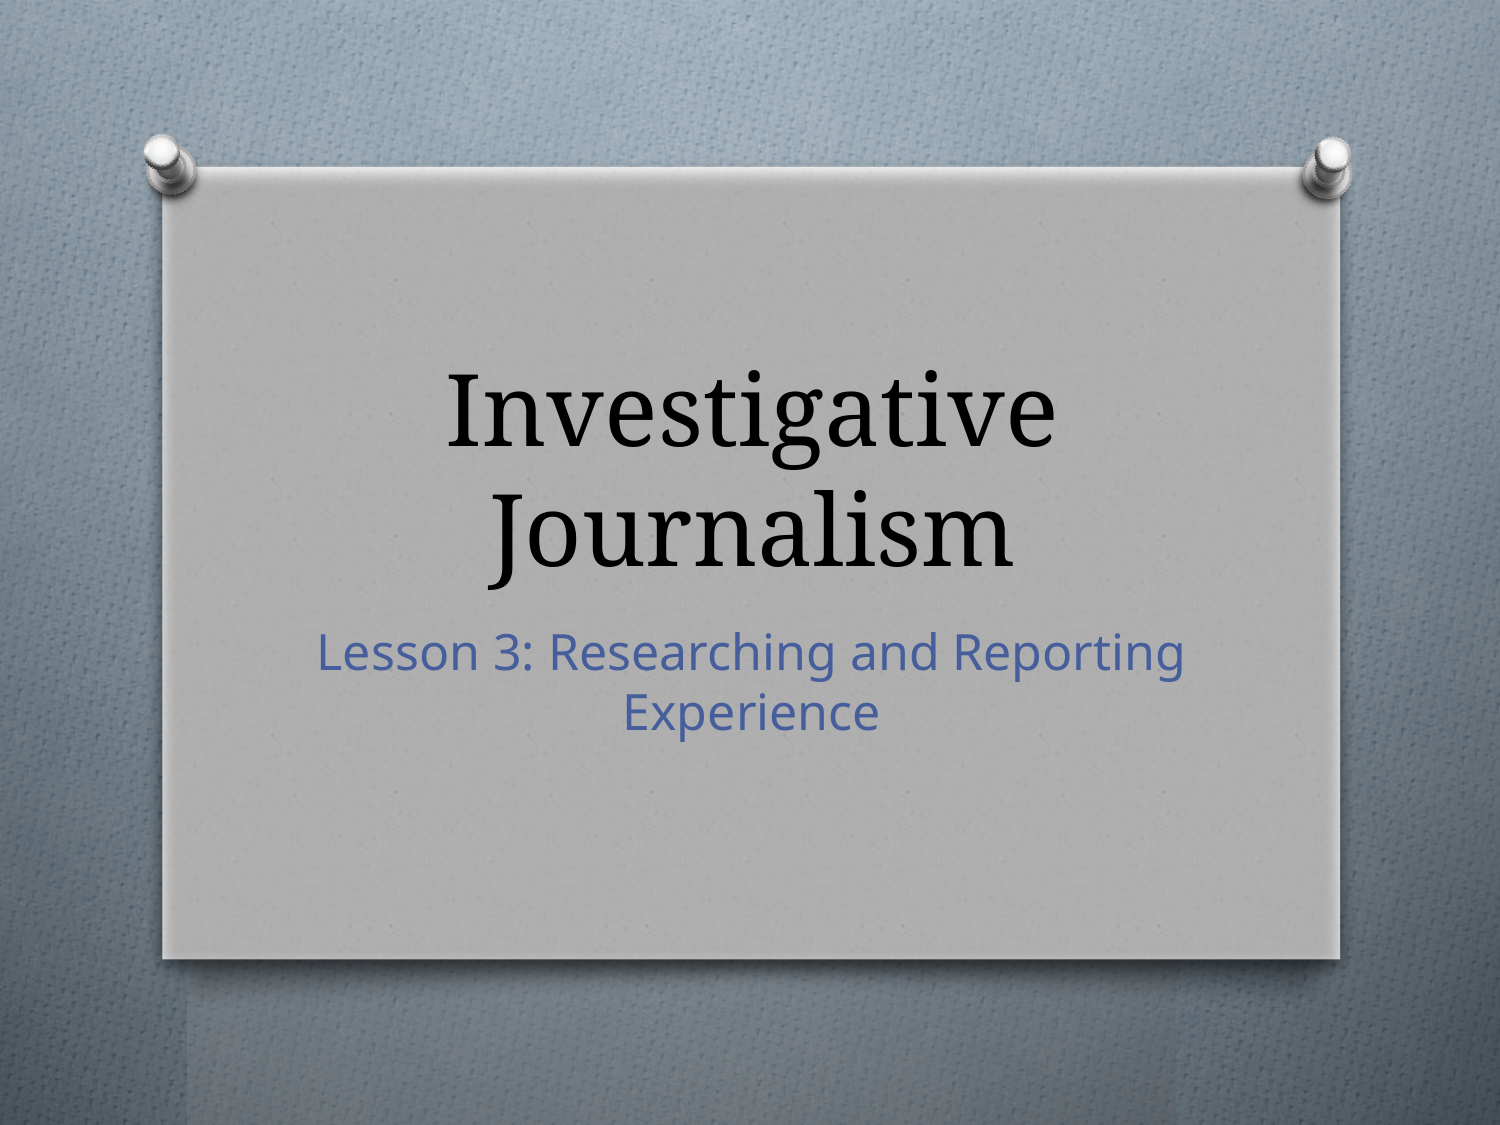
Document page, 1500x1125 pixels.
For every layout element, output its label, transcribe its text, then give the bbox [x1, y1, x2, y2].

picture [1274, 109, 1396, 230]
picture [112, 100, 235, 224]
subtitle Lesson 3: Researching and Reporting Experience [283, 612, 1221, 863]
title Investigative Journalism [283, 294, 1223, 595]
